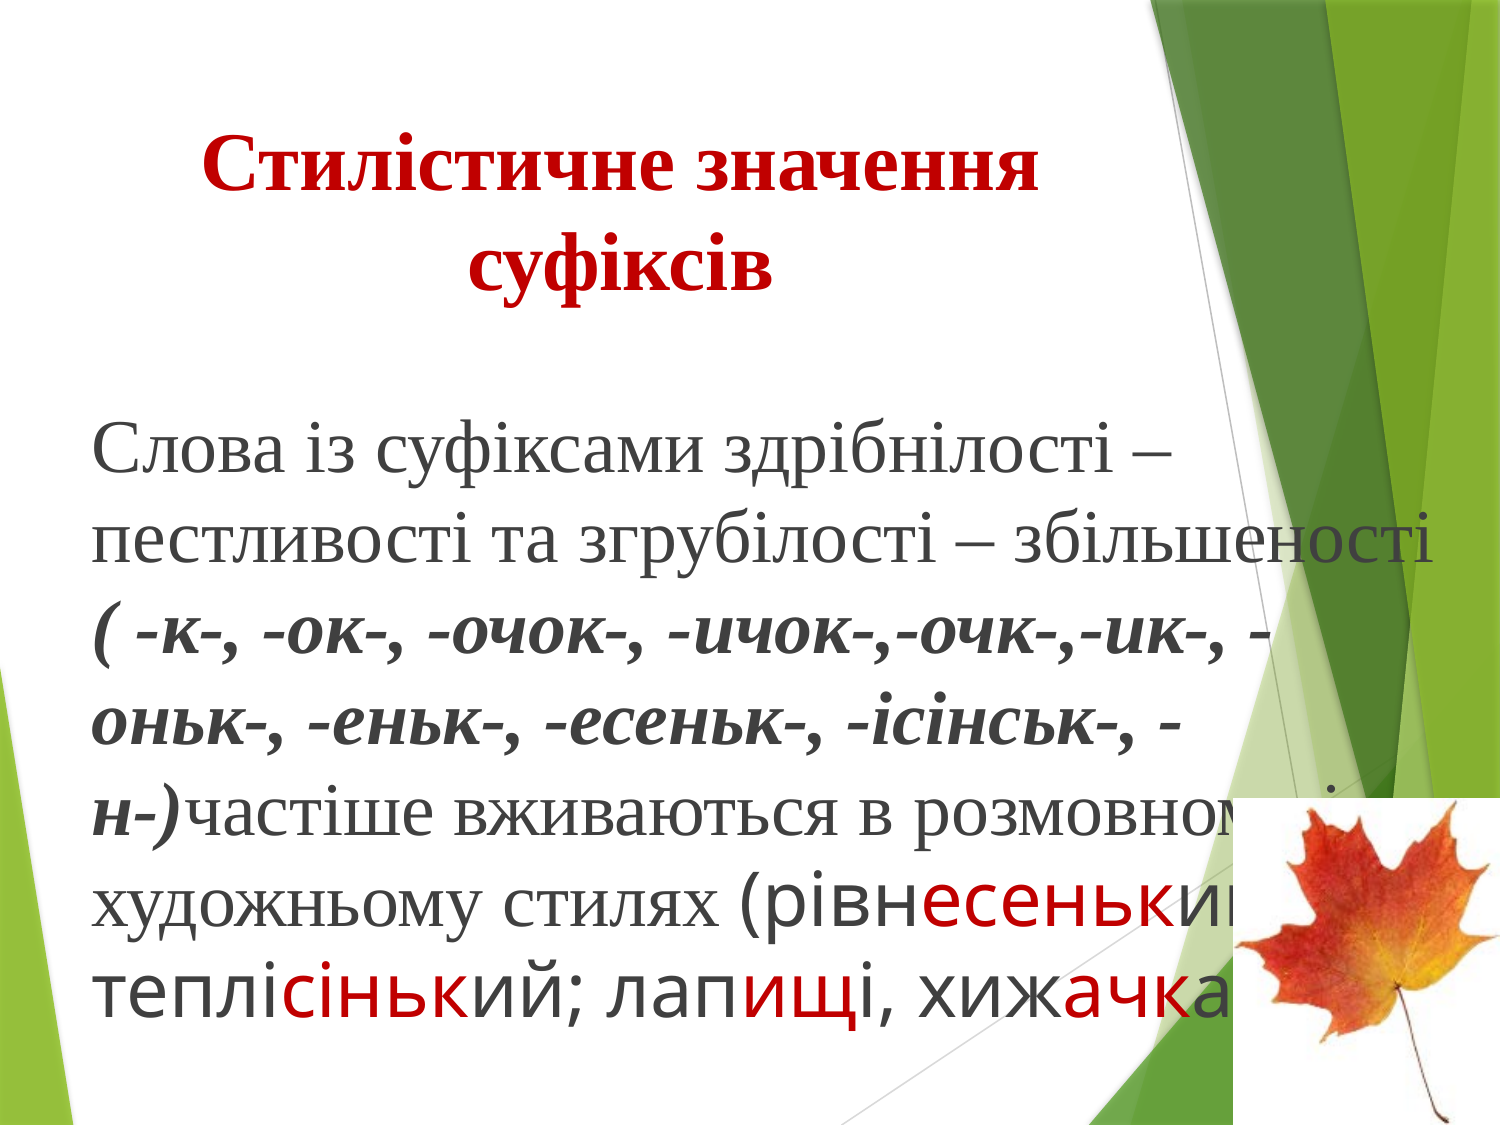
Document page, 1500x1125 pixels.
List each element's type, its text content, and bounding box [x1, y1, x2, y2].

picture [1233, 798, 1500, 1125]
list Слова із суфіксами здрібнілості – пестливості та згрубілості – збільшеності ( -к-, -ок-, -очок-, -ичок-,-очк-,-ик-, -оньк-, -еньк-, -есеньк-, -ісінськ-, -н-)частіше вживаються в розмовному і художньому стилях (рівнесенький, теплісінький; лапищі, хижачка). [76, 278, 1459, 1106]
title Стилістичне значення суфіксів [99, 99, 1142, 278]
